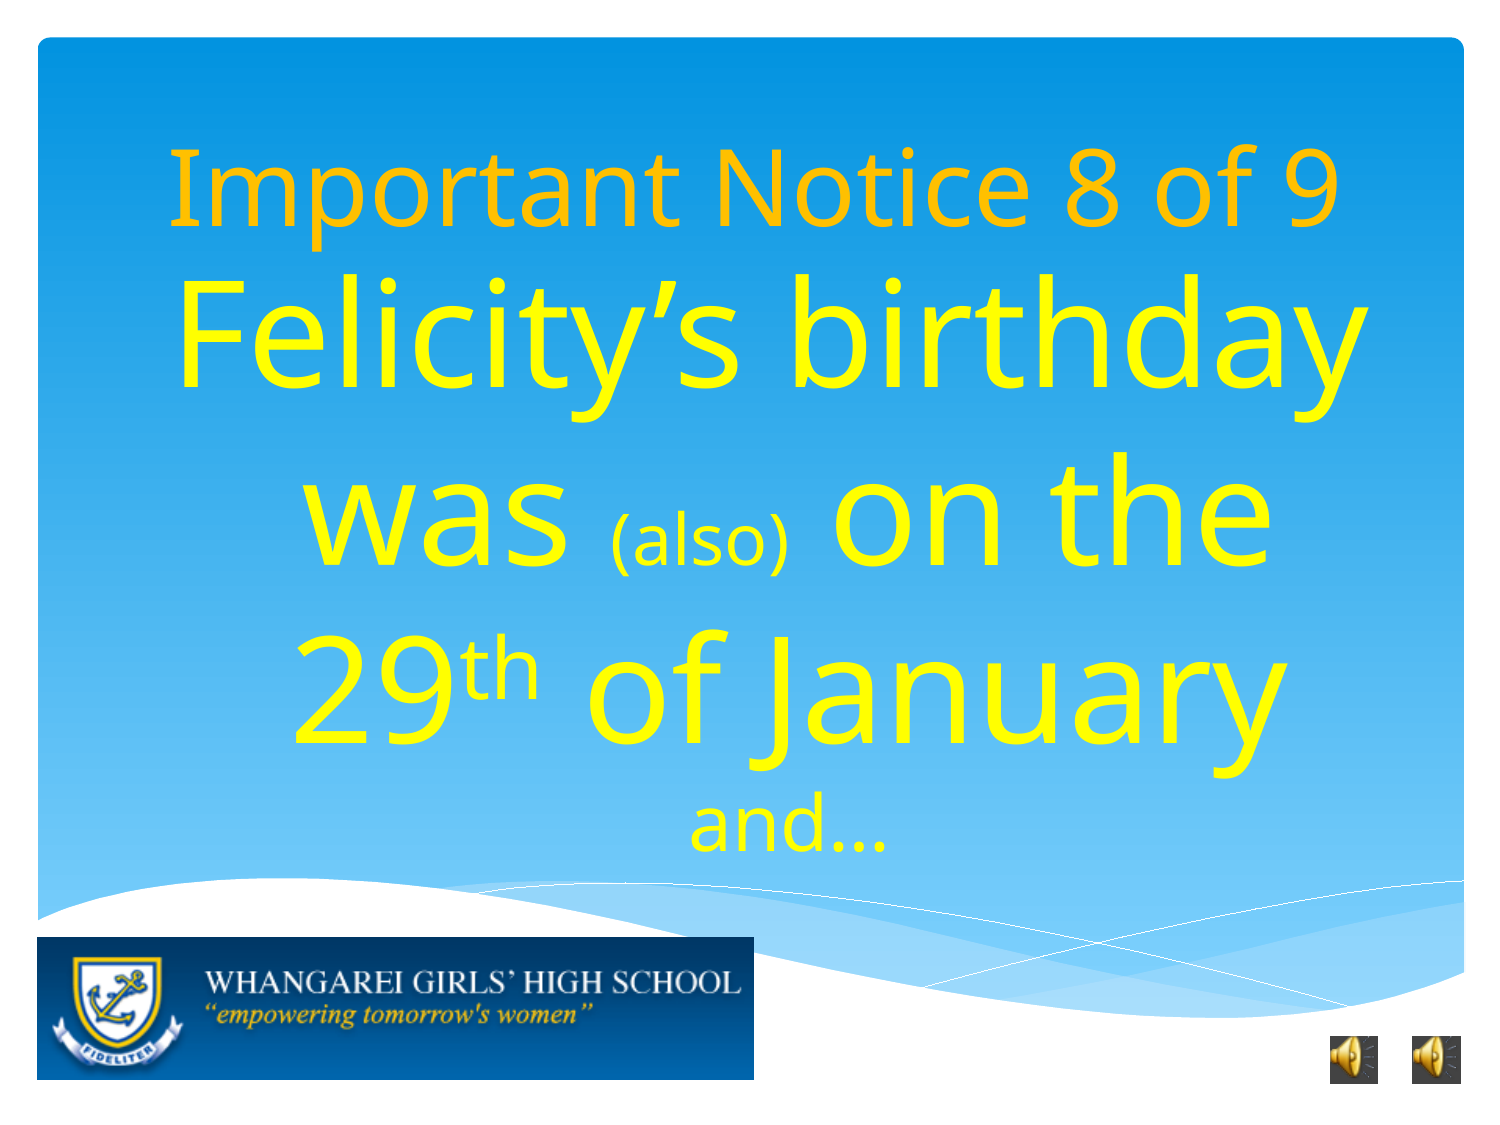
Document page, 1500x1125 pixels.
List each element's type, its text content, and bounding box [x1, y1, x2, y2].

text_box Important Notice 8 of 9 [149, 37, 1362, 255]
picture [37, 937, 754, 1080]
text_box Felicity’s birthday was (also) on the 29th of January and… [149, 231, 1391, 963]
picture [1328, 1034, 1380, 1086]
picture [1411, 1034, 1462, 1086]
